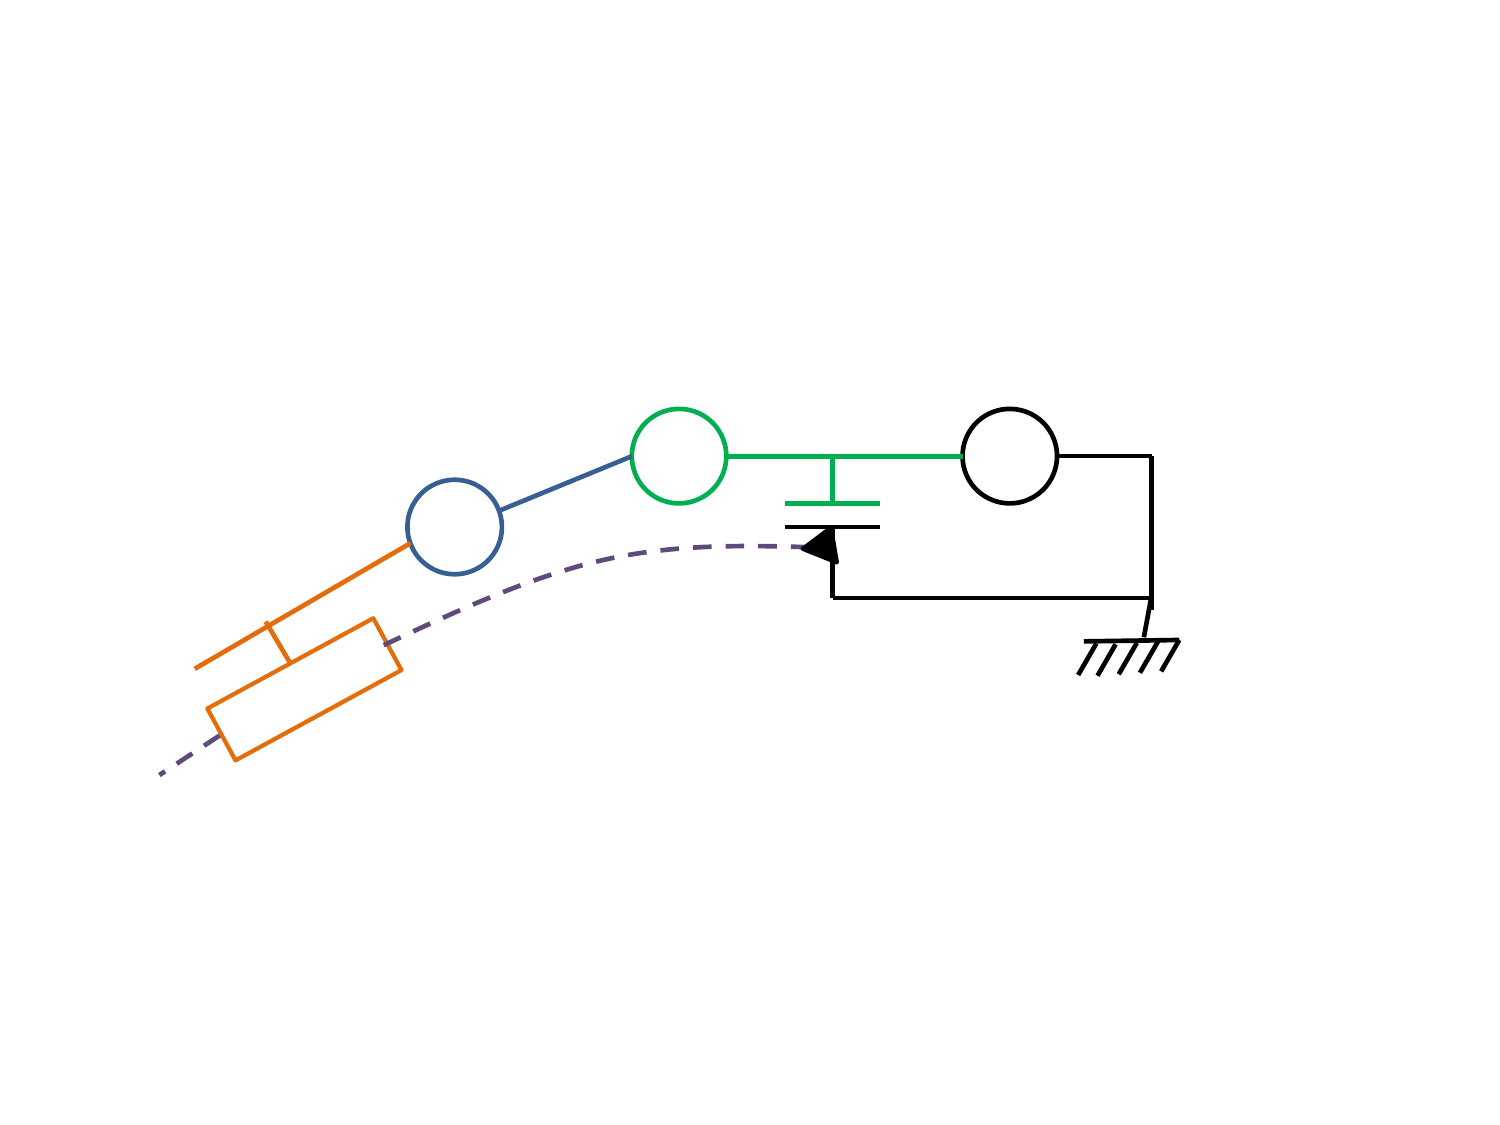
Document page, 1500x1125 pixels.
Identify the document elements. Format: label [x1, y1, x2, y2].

text_box [159, 408, 1174, 776]
